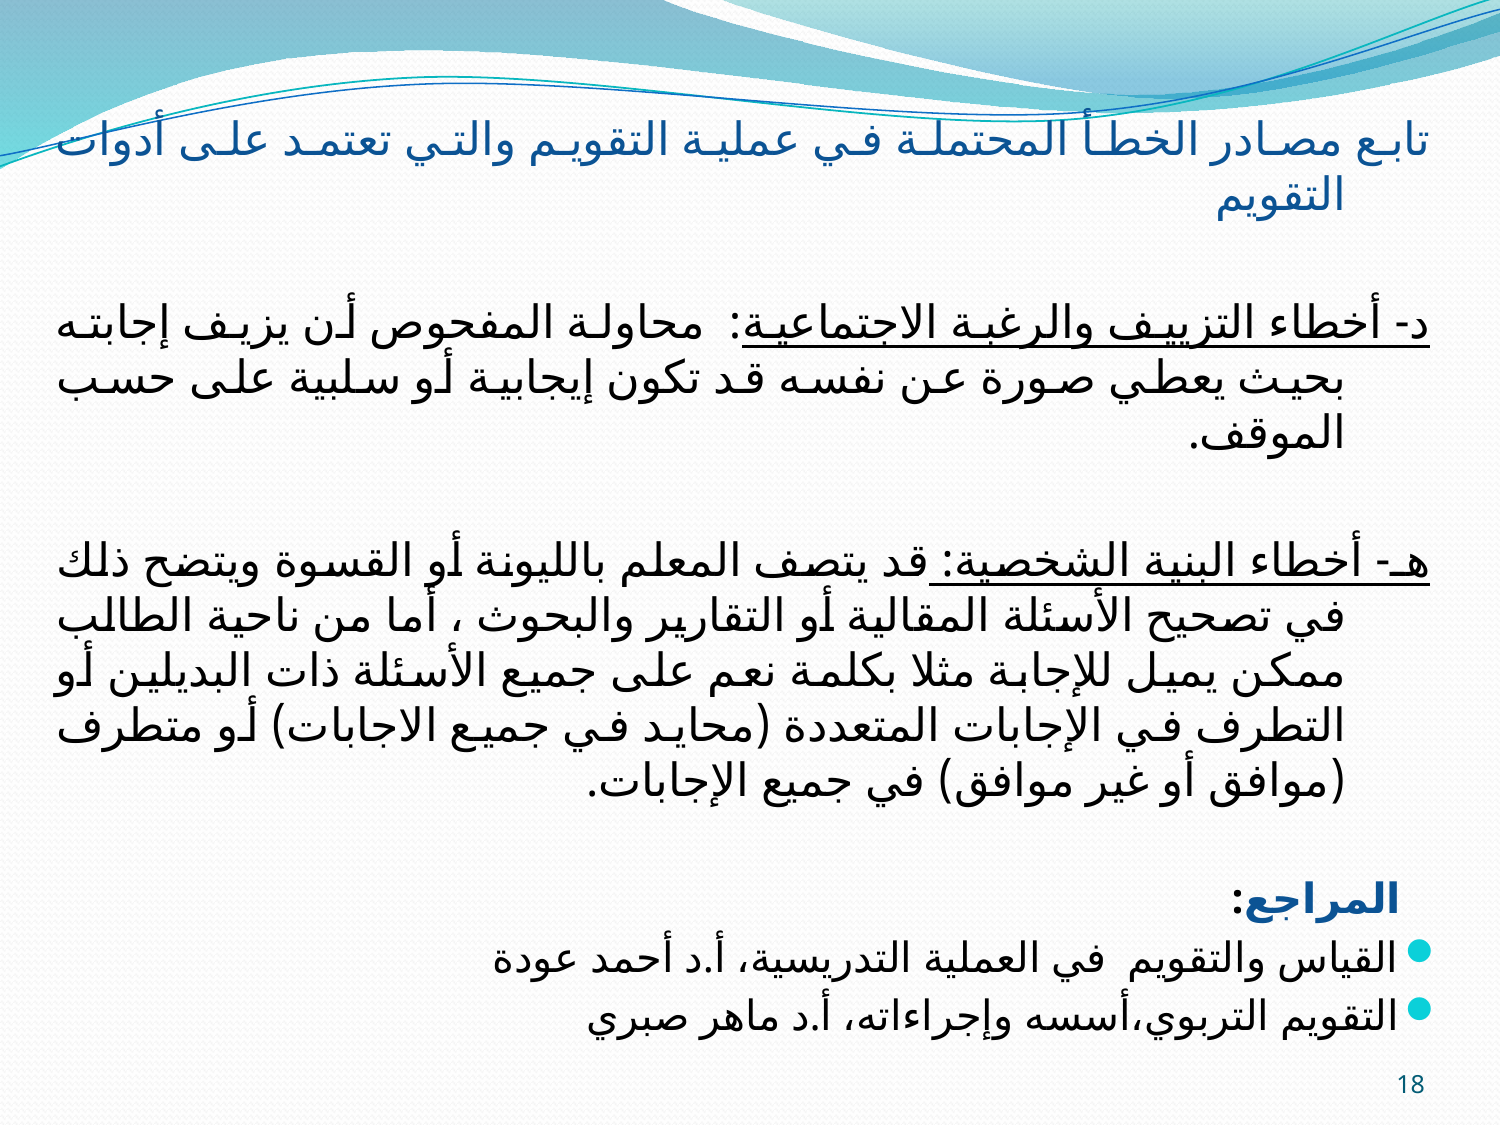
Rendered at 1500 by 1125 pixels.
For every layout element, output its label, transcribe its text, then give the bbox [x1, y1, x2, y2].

list تابع مصادر الخطأ المحتملة في عملية التقويم والتي تعتمد على أدوات التقويم د- أخطاء التزييف والرغبة الاجتماعية: محاولة المفحوص أن يزيف إجابته بحيث يعطي صورة عن نفسه قد تكون إيجابية أو سلبية على حسب الموقف. هـ- أخطاء البنية الشخصية: قد يتصف المعلم بالليونة أو القسوة ويتضح ذلك في تصحيح الأسئلة المقالية أو التقارير والبحوث ، أما من ناحية الطالب ممكن يميل للإجابة مثلا بكلمة نعم على جميع الأسئلة ذات البديلين أو التطرف في الإجابات المتعددة (محايد في جميع الاجابات) أو متطرف (موافق أو غير موافق) في جميع الإجابات. المراجع: القياس والتقويم في العملية التدريسية، أ.د أحمد عودة التقويم التربوي،أسسه وإجراءاته، أ.د ماهر صبري [41, 101, 1459, 1094]
slide_number 18 [1299, 1042, 1425, 1103]
